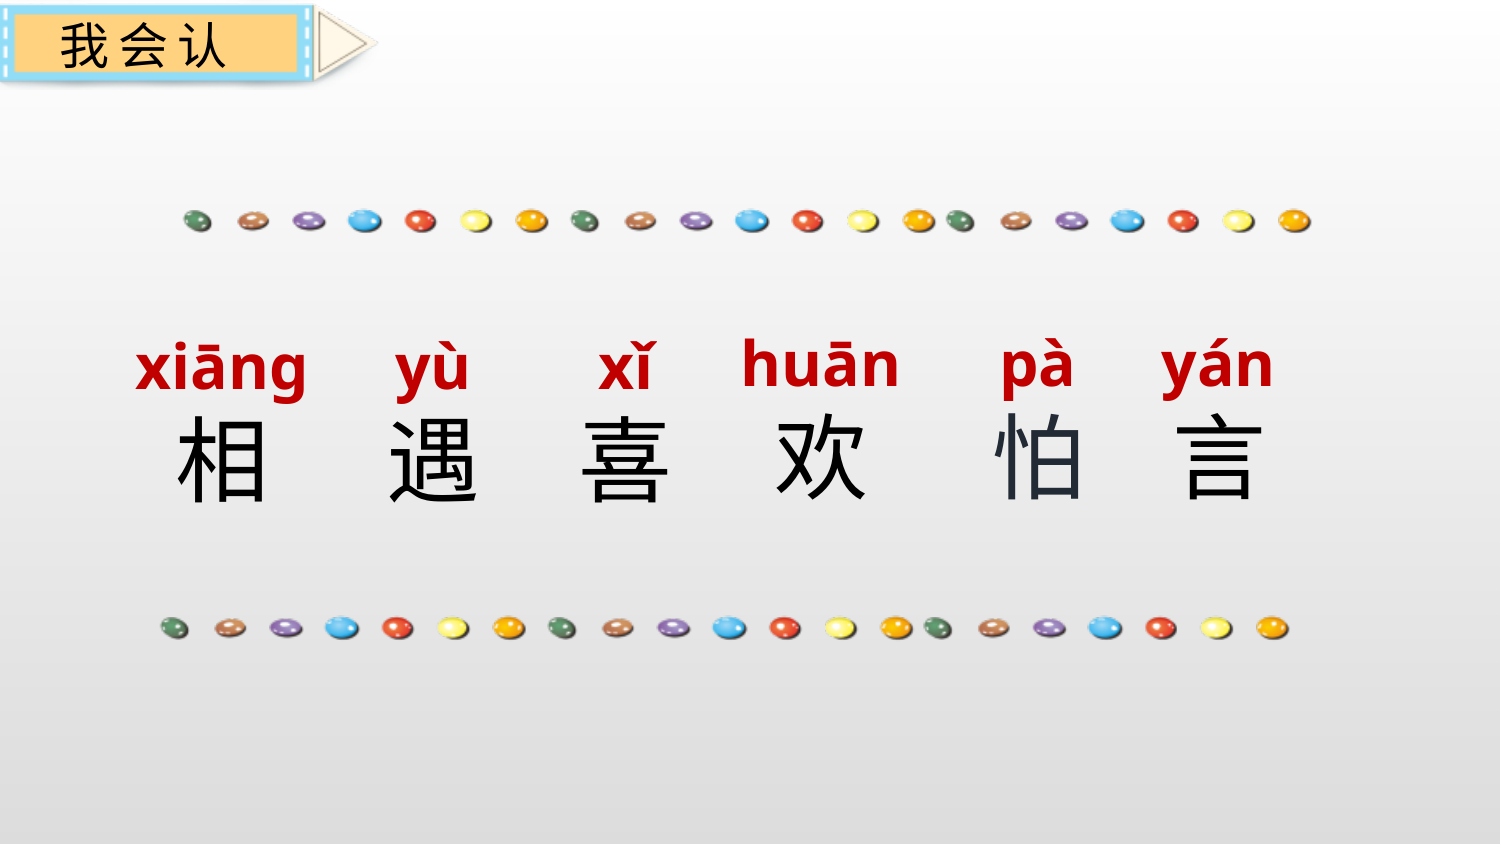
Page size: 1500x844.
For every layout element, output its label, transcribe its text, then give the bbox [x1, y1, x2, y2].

picture [149, 193, 1377, 241]
picture [126, 600, 1355, 648]
text_box pà 怕 [950, 318, 1167, 517]
text_box huān 欢 [692, 318, 950, 517]
picture [0, 0, 386, 90]
text_box yán 言 [1167, 318, 1348, 517]
text_box xiāng 相 [93, 321, 304, 521]
text_box yù 遇 [304, 321, 497, 521]
text_box xǐ 喜 [497, 321, 755, 521]
